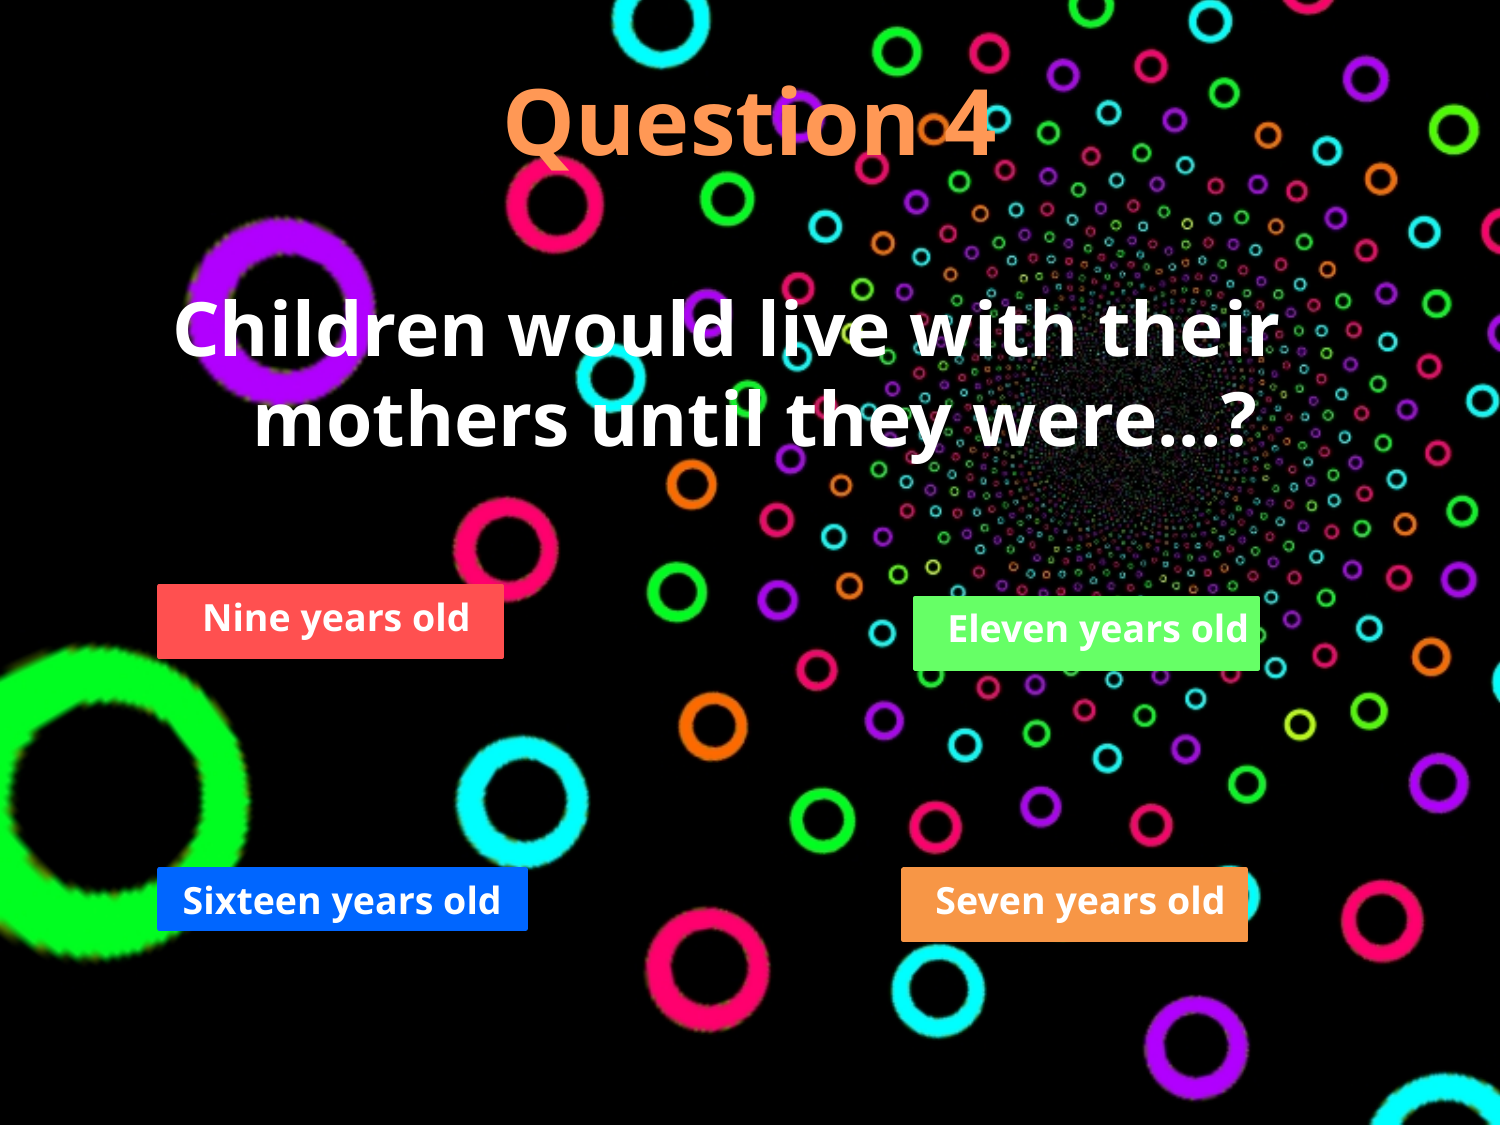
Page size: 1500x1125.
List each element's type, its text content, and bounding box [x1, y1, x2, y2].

text_box Nine years old [159, 586, 514, 646]
text_box Eleven years old [927, 597, 1270, 658]
text_box [913, 596, 1260, 671]
text_box Sixteen years old [159, 869, 526, 930]
text_box [901, 867, 1248, 942]
text_box Seven years old [915, 869, 1247, 930]
text_box Question 4 [74, 56, 1425, 245]
text_box [157, 584, 504, 659]
text_box Children would live with their mothers until they were...? [29, 274, 1425, 480]
picture [0, 0, 1500, 1125]
